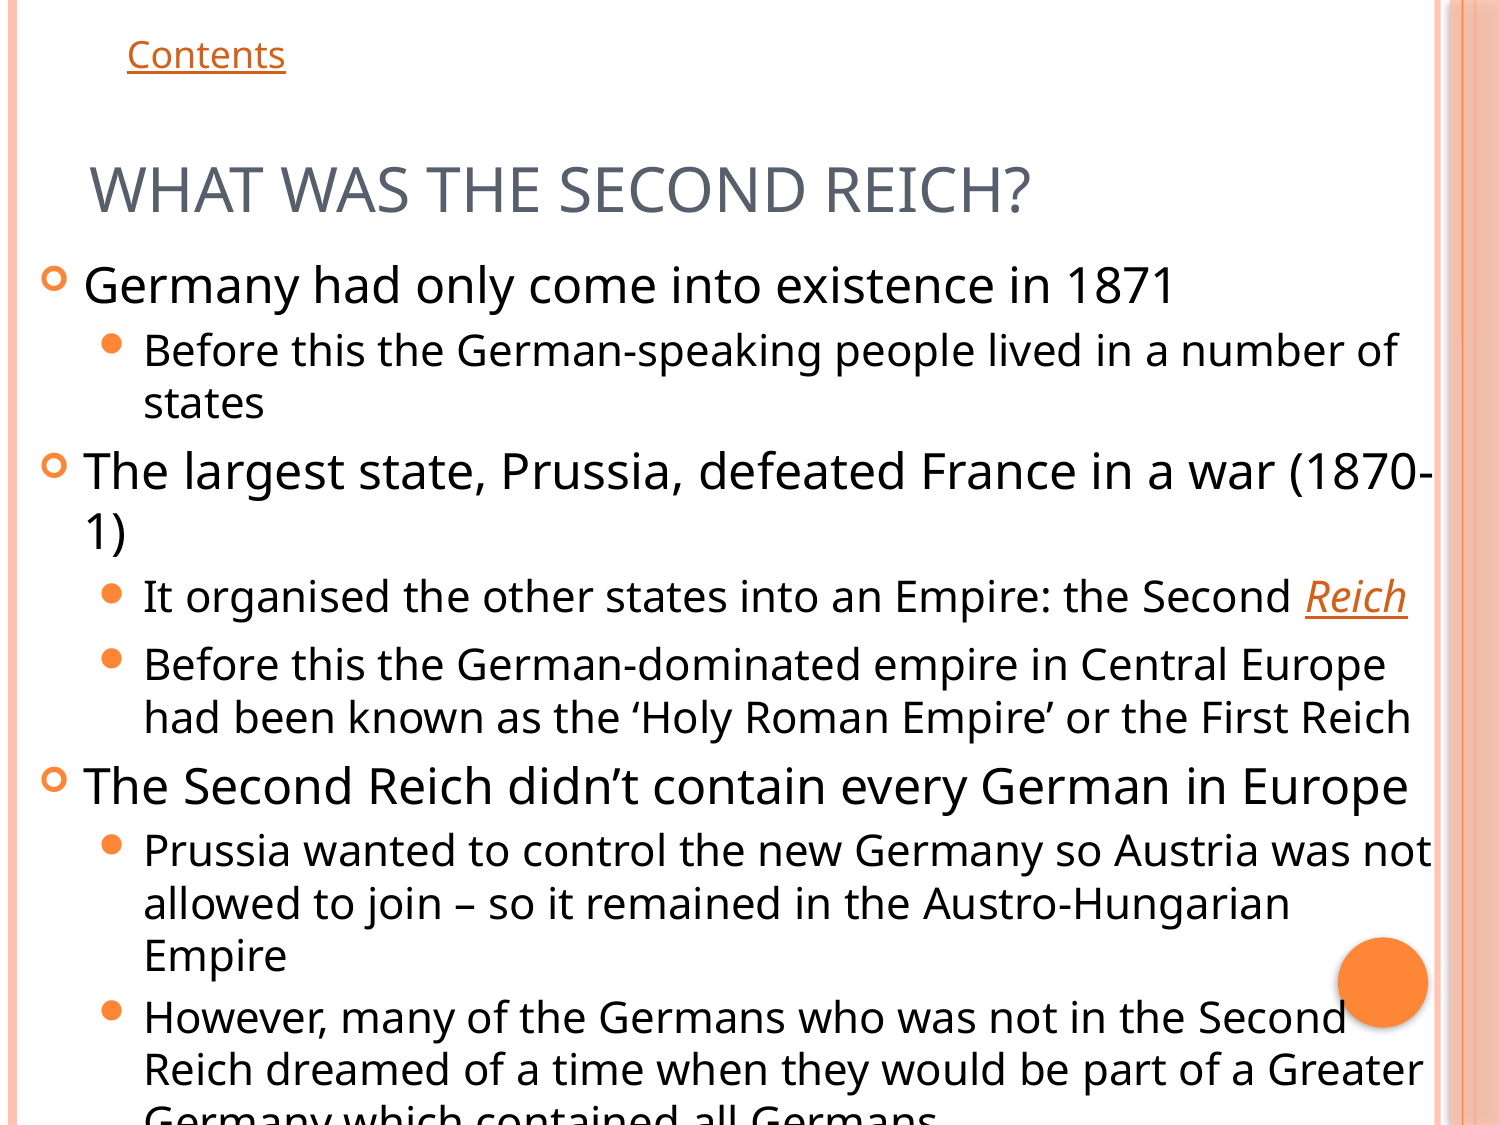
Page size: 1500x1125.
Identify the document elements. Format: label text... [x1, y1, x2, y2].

title What was the Second Reich? [75, 45, 1300, 233]
list Germany had only come into existence in 1871 Before this the German-speaking people lived in a number of states The largest state, Prussia, defeated France in a war (1870-1) It organised the other states into an Empire: the Second Reich Before this the German-dominated empire in Central Europe had been known as the ‘Holy Roman Empire’ or the First Reich The Second Reich didn’t contain every German in Europe Prussia wanted to control the new Germany so Austria was not allowed to join – so it remained in the Austro-Hungarian Empire However, many of the Germans who was not in the Second Reich dreamed of a time when they would be part of a Greater Germany which contained all Germans [23, 245, 1454, 1114]
